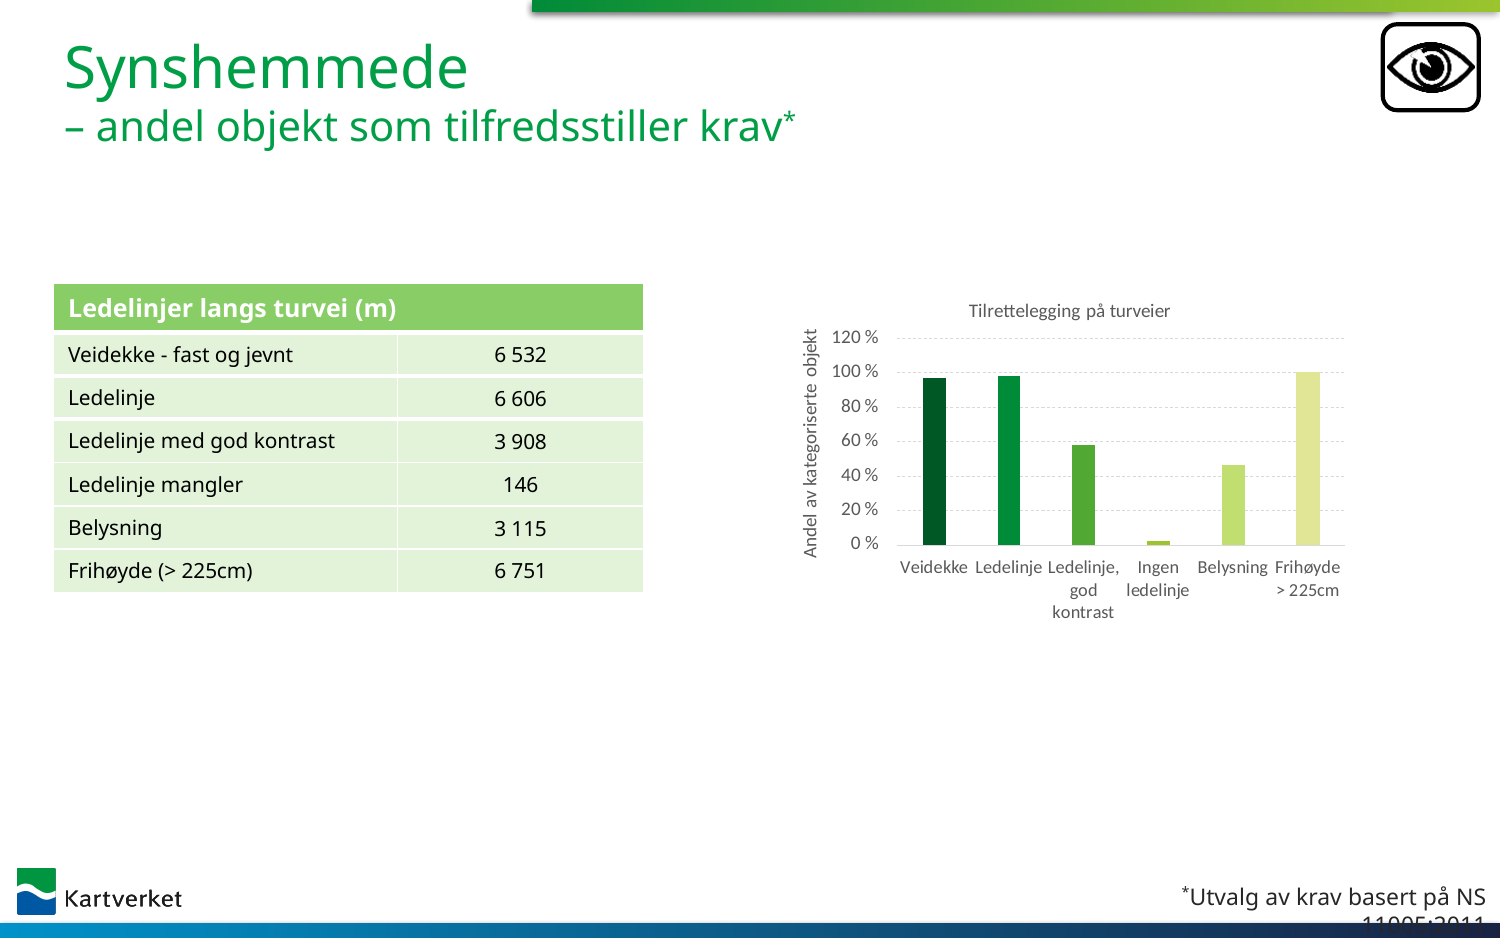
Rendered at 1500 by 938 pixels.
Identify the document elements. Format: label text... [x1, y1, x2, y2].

table_cell 6 606 [398, 378, 643, 417]
table_cell Ledelinje mangler [54, 463, 397, 505]
text_box *Utvalg av krav basert på NS 11005:2011 [1068, 873, 1500, 938]
table_cell Ledelinje [54, 378, 397, 417]
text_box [1382, 24, 1480, 111]
table_header Ledelinjer langs turvei (m) [54, 284, 643, 330]
table_cell Frihøyde (> 225cm) [54, 550, 397, 592]
table_cell Veidekke - fast og jevnt [54, 335, 397, 374]
table_cell 3 908 [398, 421, 643, 462]
table_cell Belysning [54, 507, 397, 548]
table_cell 6 751 [398, 550, 643, 592]
table_cell 146 [398, 463, 643, 505]
table_cell Ledelinje med god kontrast [54, 421, 397, 462]
table_cell 3 115 [398, 507, 643, 548]
picture [791, 291, 1348, 630]
text_box Synshemmede – andel objekt som tilfredsstiller krav* [49, 24, 1431, 158]
table_cell 6 532 [398, 335, 643, 374]
